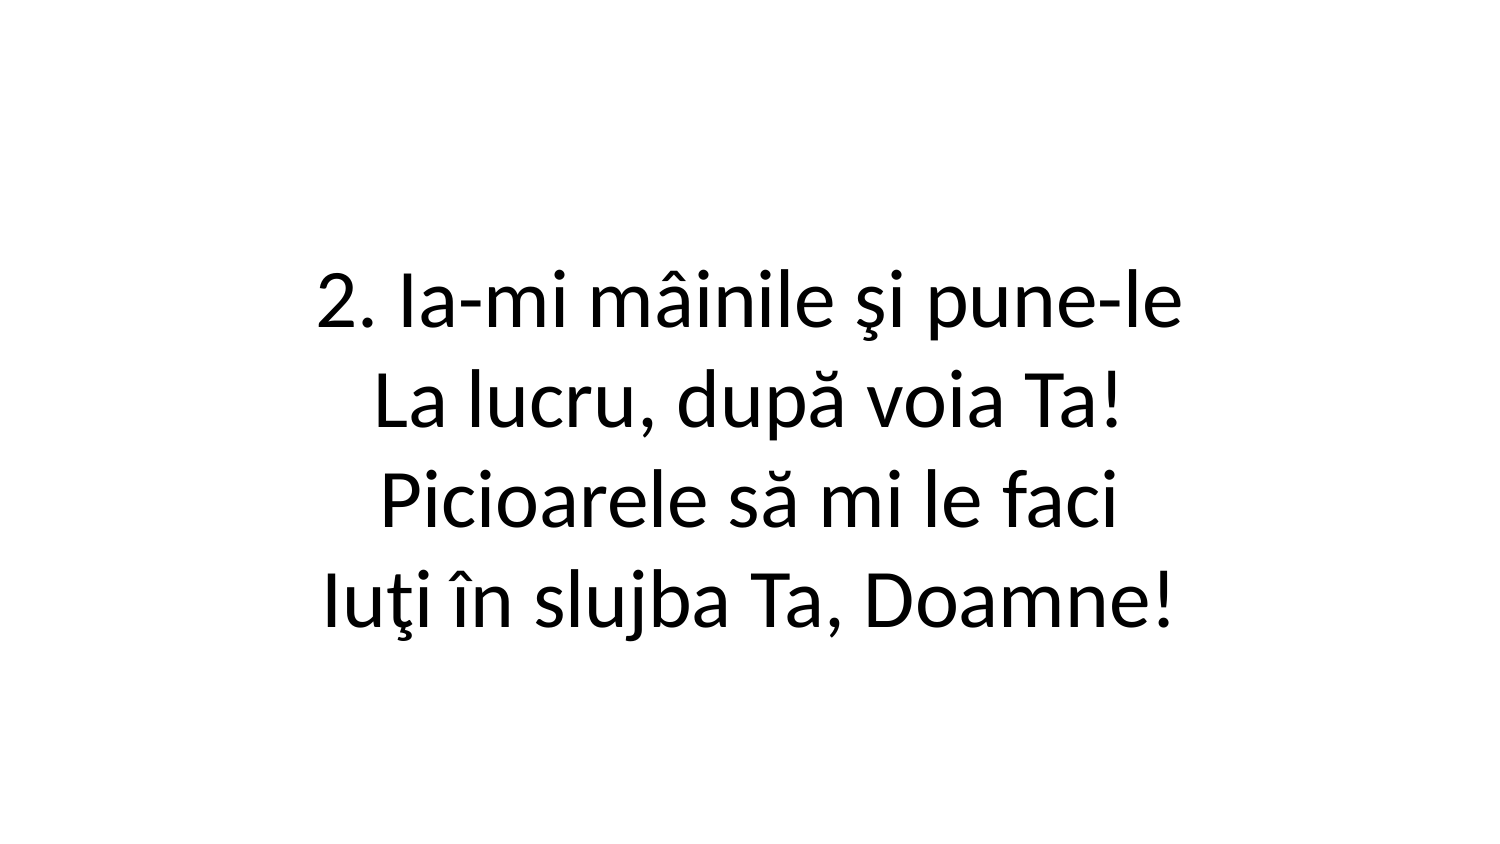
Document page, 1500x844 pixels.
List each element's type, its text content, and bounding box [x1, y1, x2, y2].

text_box 2. Ia-mi mâinile şi pune-le La lucru, după voia Ta! Picioarele să mi le faci Iuţi în slujba Ta, Doamne! [300, 192, 1200, 652]
